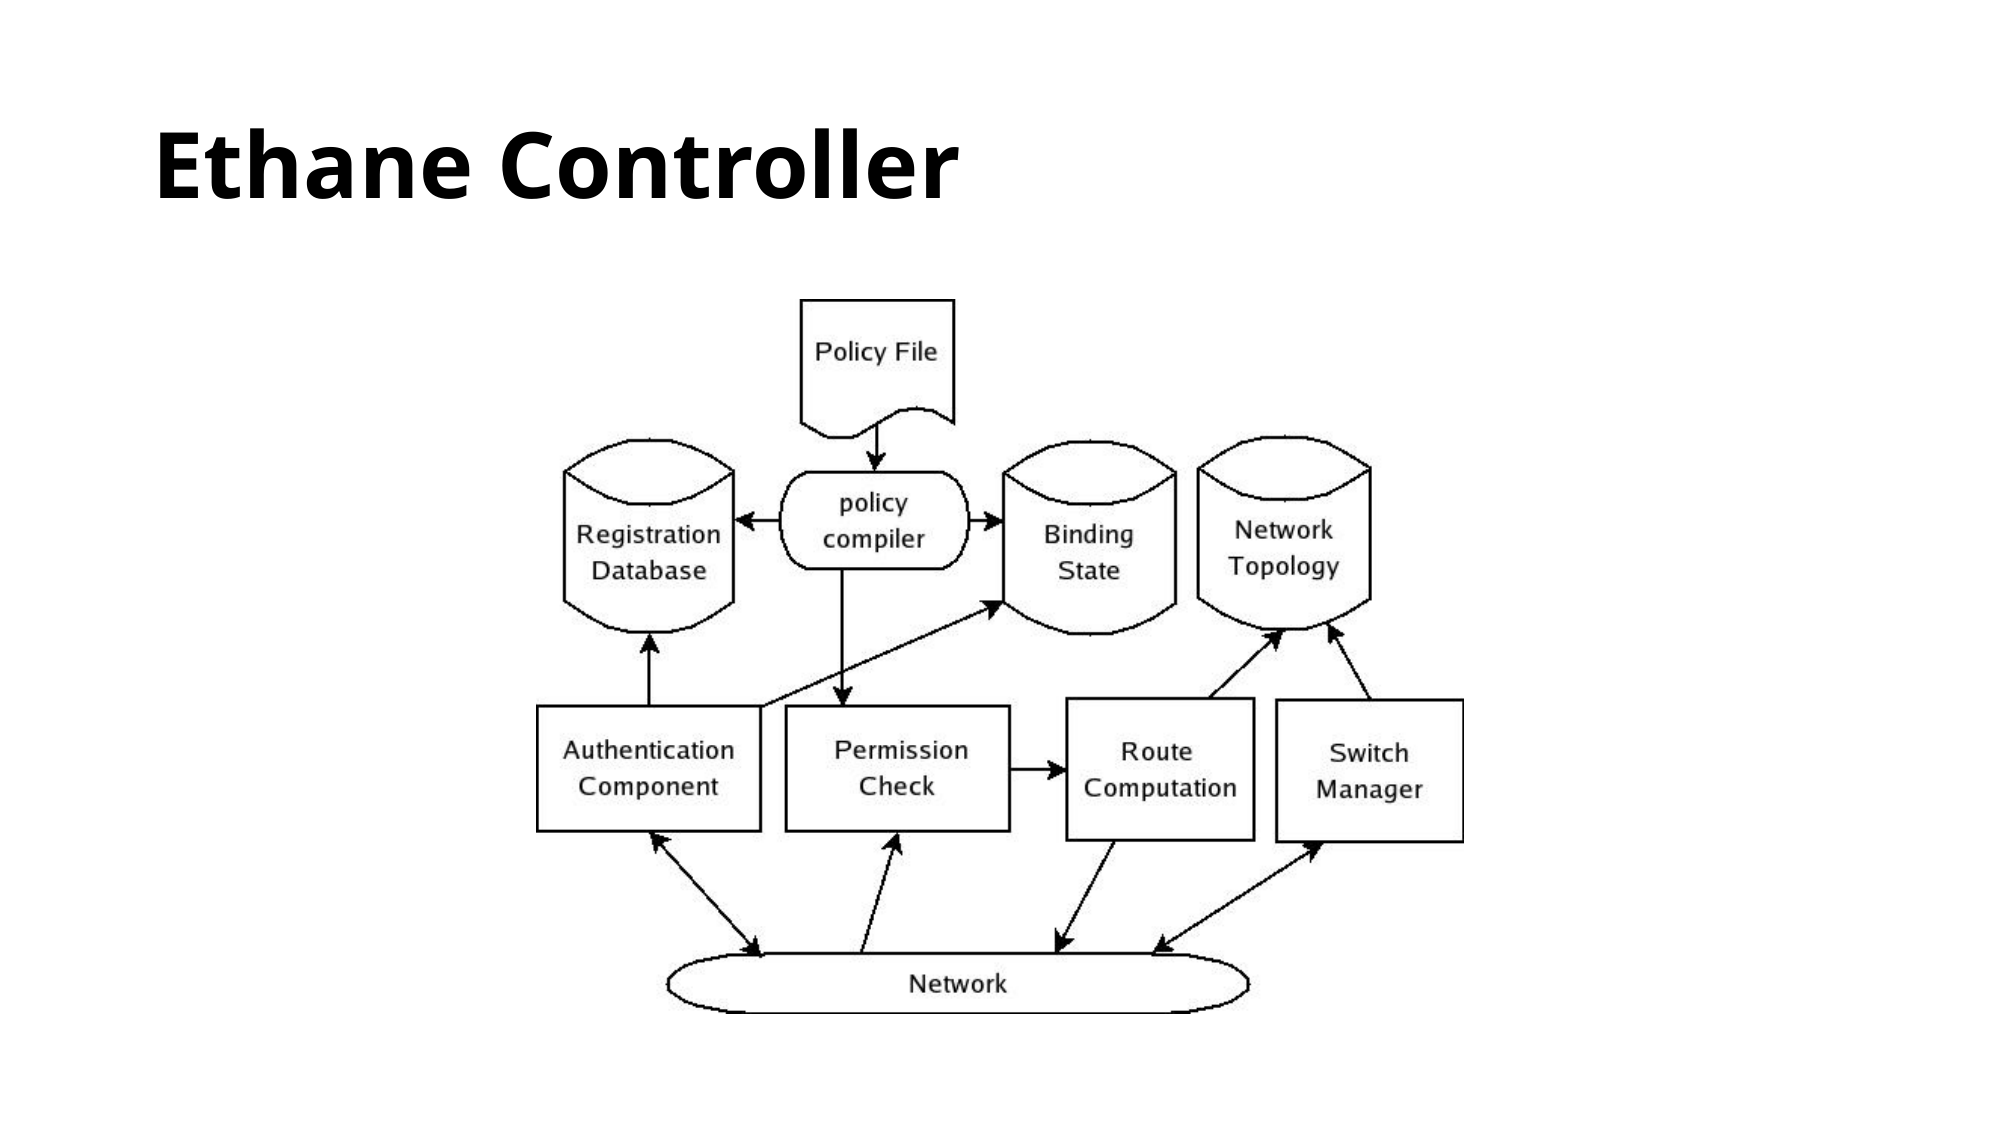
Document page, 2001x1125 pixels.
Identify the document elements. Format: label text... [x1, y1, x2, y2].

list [536, 299, 1464, 1014]
title Ethane Controller [137, 59, 1863, 278]
